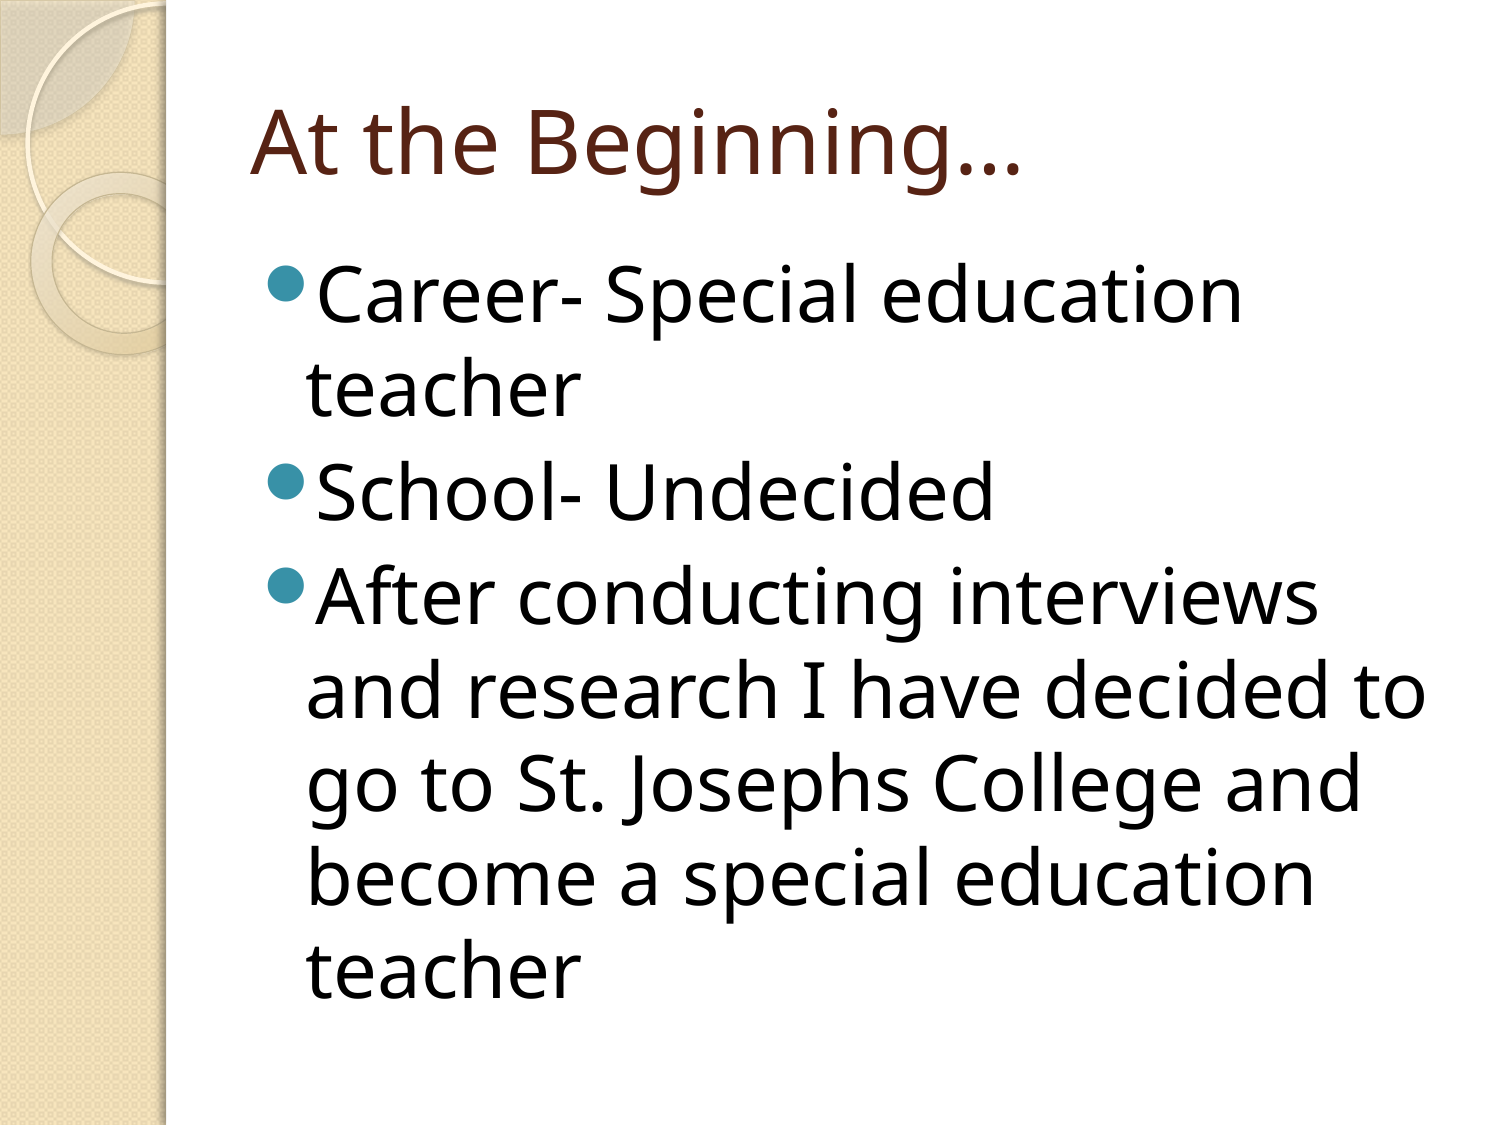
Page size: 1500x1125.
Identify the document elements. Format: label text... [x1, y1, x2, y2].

title At the Beginning… [235, 45, 1466, 233]
list Career- Special education teacher School- Undecided After conducting interviews and research I have decided to go to St. Josephs College and become a special education teacher [235, 237, 1466, 1025]
